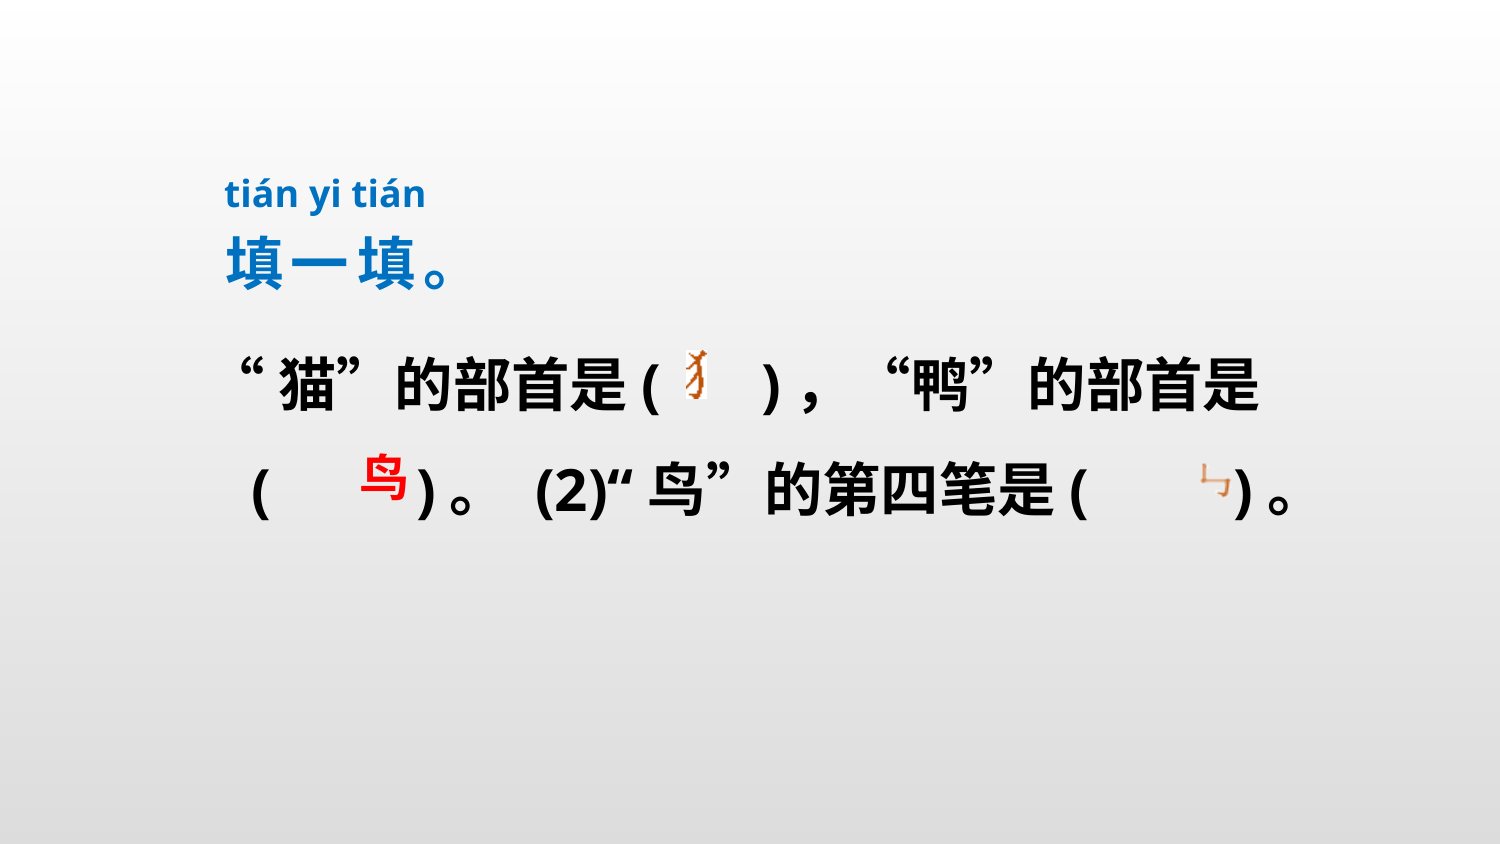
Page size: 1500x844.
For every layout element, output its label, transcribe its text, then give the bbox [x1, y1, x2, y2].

text_box 鸟 [348, 440, 422, 512]
text_box 填一填。 [213, 221, 585, 303]
picture [686, 350, 707, 399]
text_box “猫”的部首是( )，“鸭”的部首是 ( )。 (2)“鸟”的第四笔是( )。 [194, 307, 1388, 529]
picture [1187, 457, 1254, 522]
text_box tián yi tián [212, 163, 620, 221]
